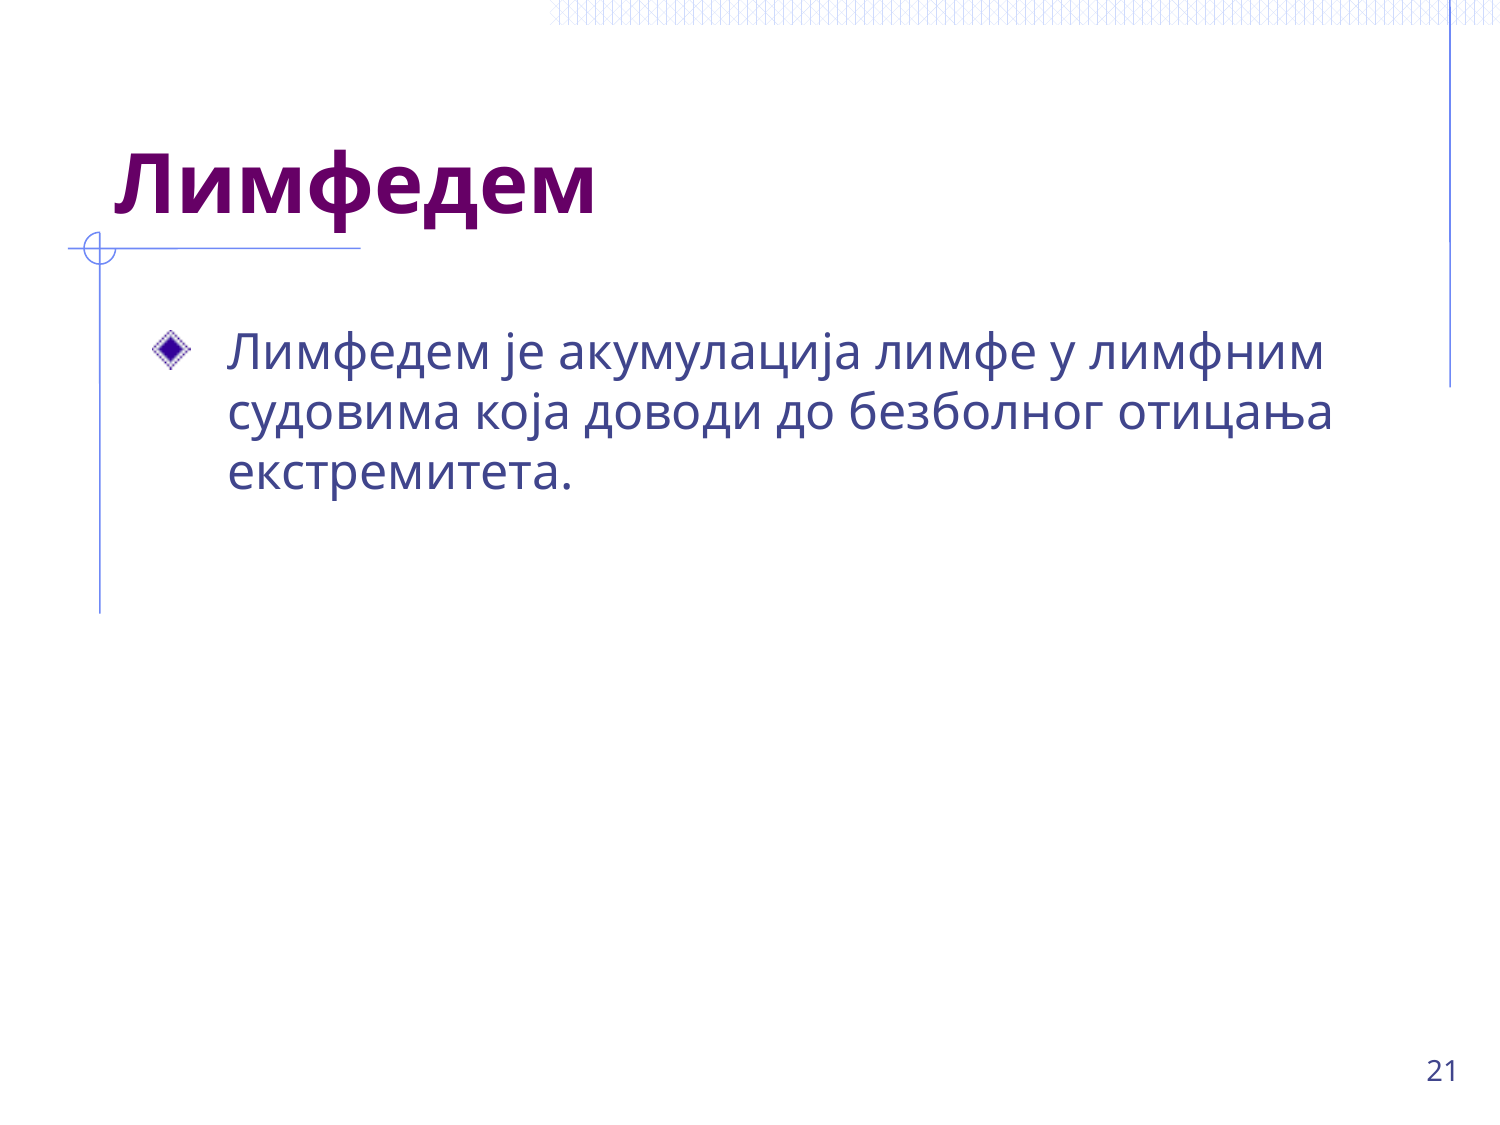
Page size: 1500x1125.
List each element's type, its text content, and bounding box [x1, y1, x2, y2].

picture [152, 330, 191, 370]
slide_number 21 [1162, 1025, 1475, 1100]
list Лимфедем је акумулација лимфе у лимфним судовима која доводи до безболног отицања екстремитета. [137, 312, 1413, 988]
title Лимфедем [99, 49, 1376, 238]
